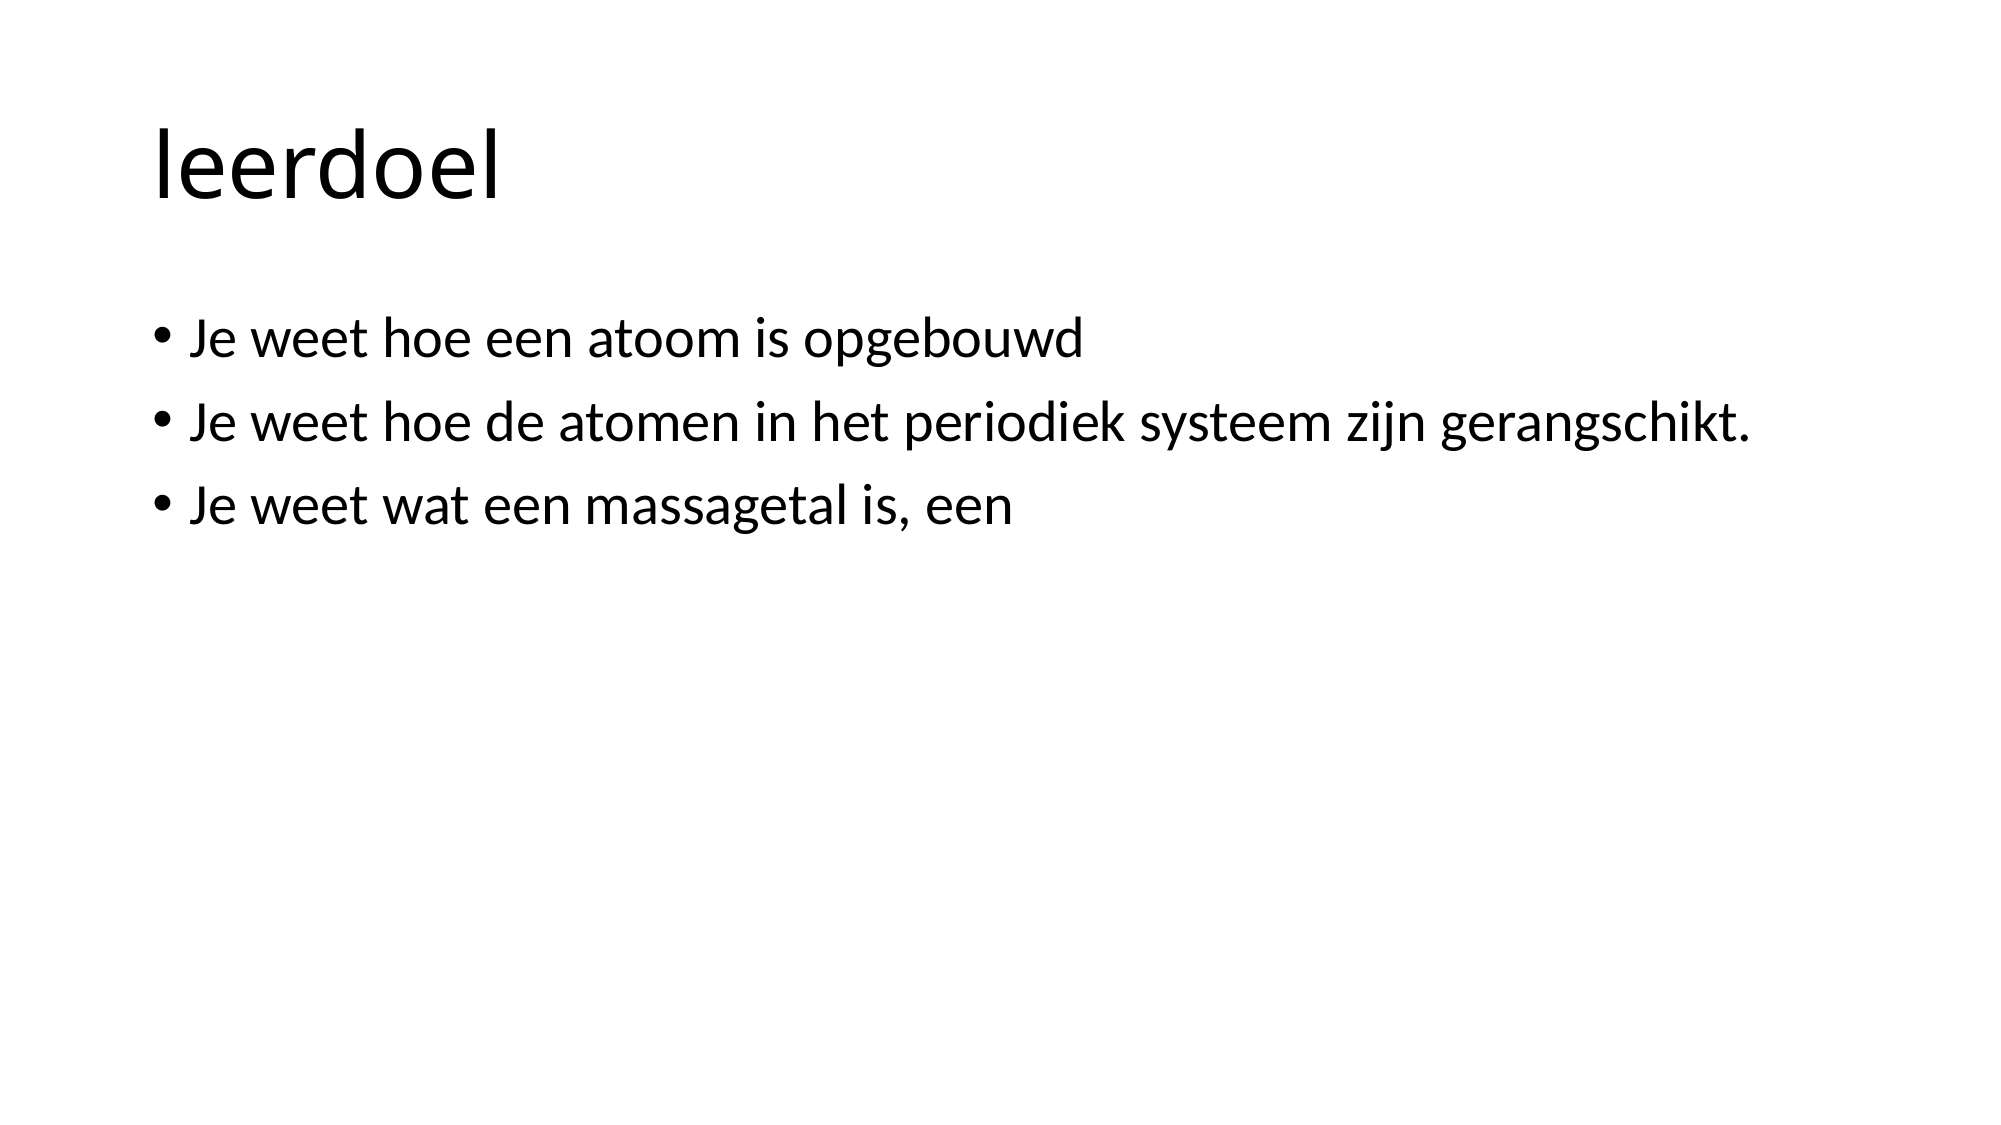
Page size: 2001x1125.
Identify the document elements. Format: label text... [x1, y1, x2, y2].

list Je weet hoe een atoom is opgebouwd Je weet hoe de atomen in het periodiek systeem zijn gerangschikt. Je weet wat een massagetal is, een [137, 299, 1863, 1014]
title leerdoel [137, 59, 1863, 278]
